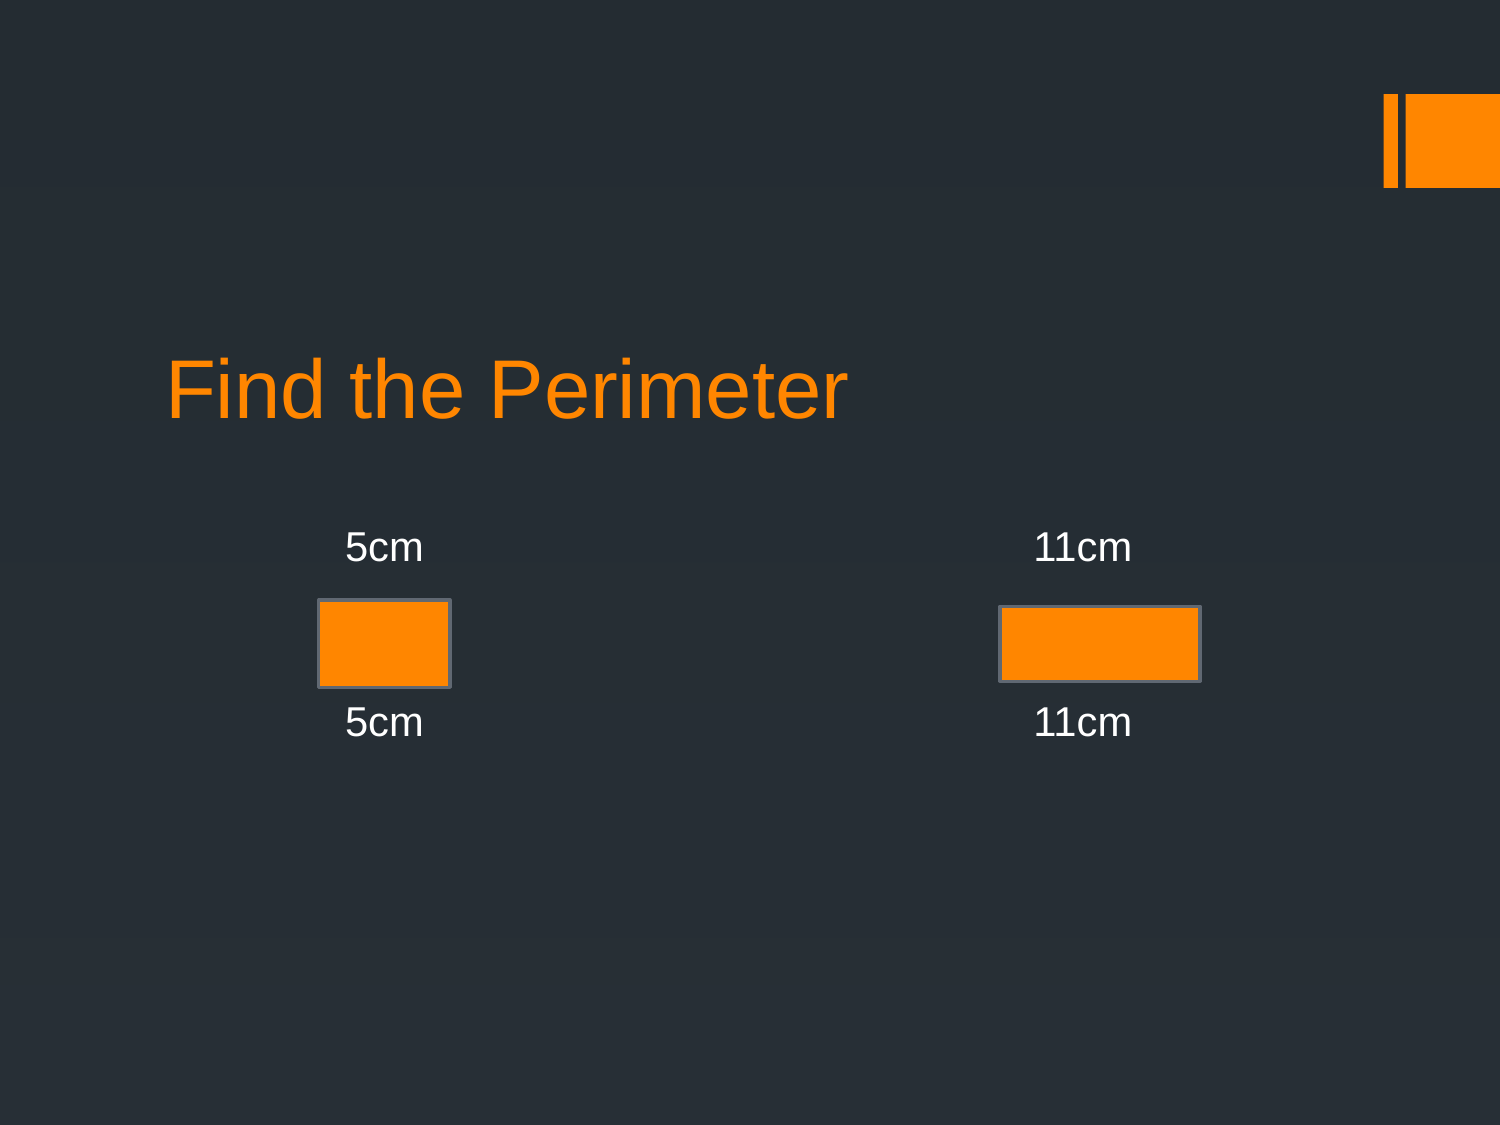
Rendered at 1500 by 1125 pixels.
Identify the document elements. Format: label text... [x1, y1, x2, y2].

list 5cm 11cm 5cm 11cm [150, 454, 1350, 1035]
title Find the Perimeter [150, 253, 1350, 443]
text_box [317, 598, 452, 689]
text_box [998, 605, 1202, 683]
